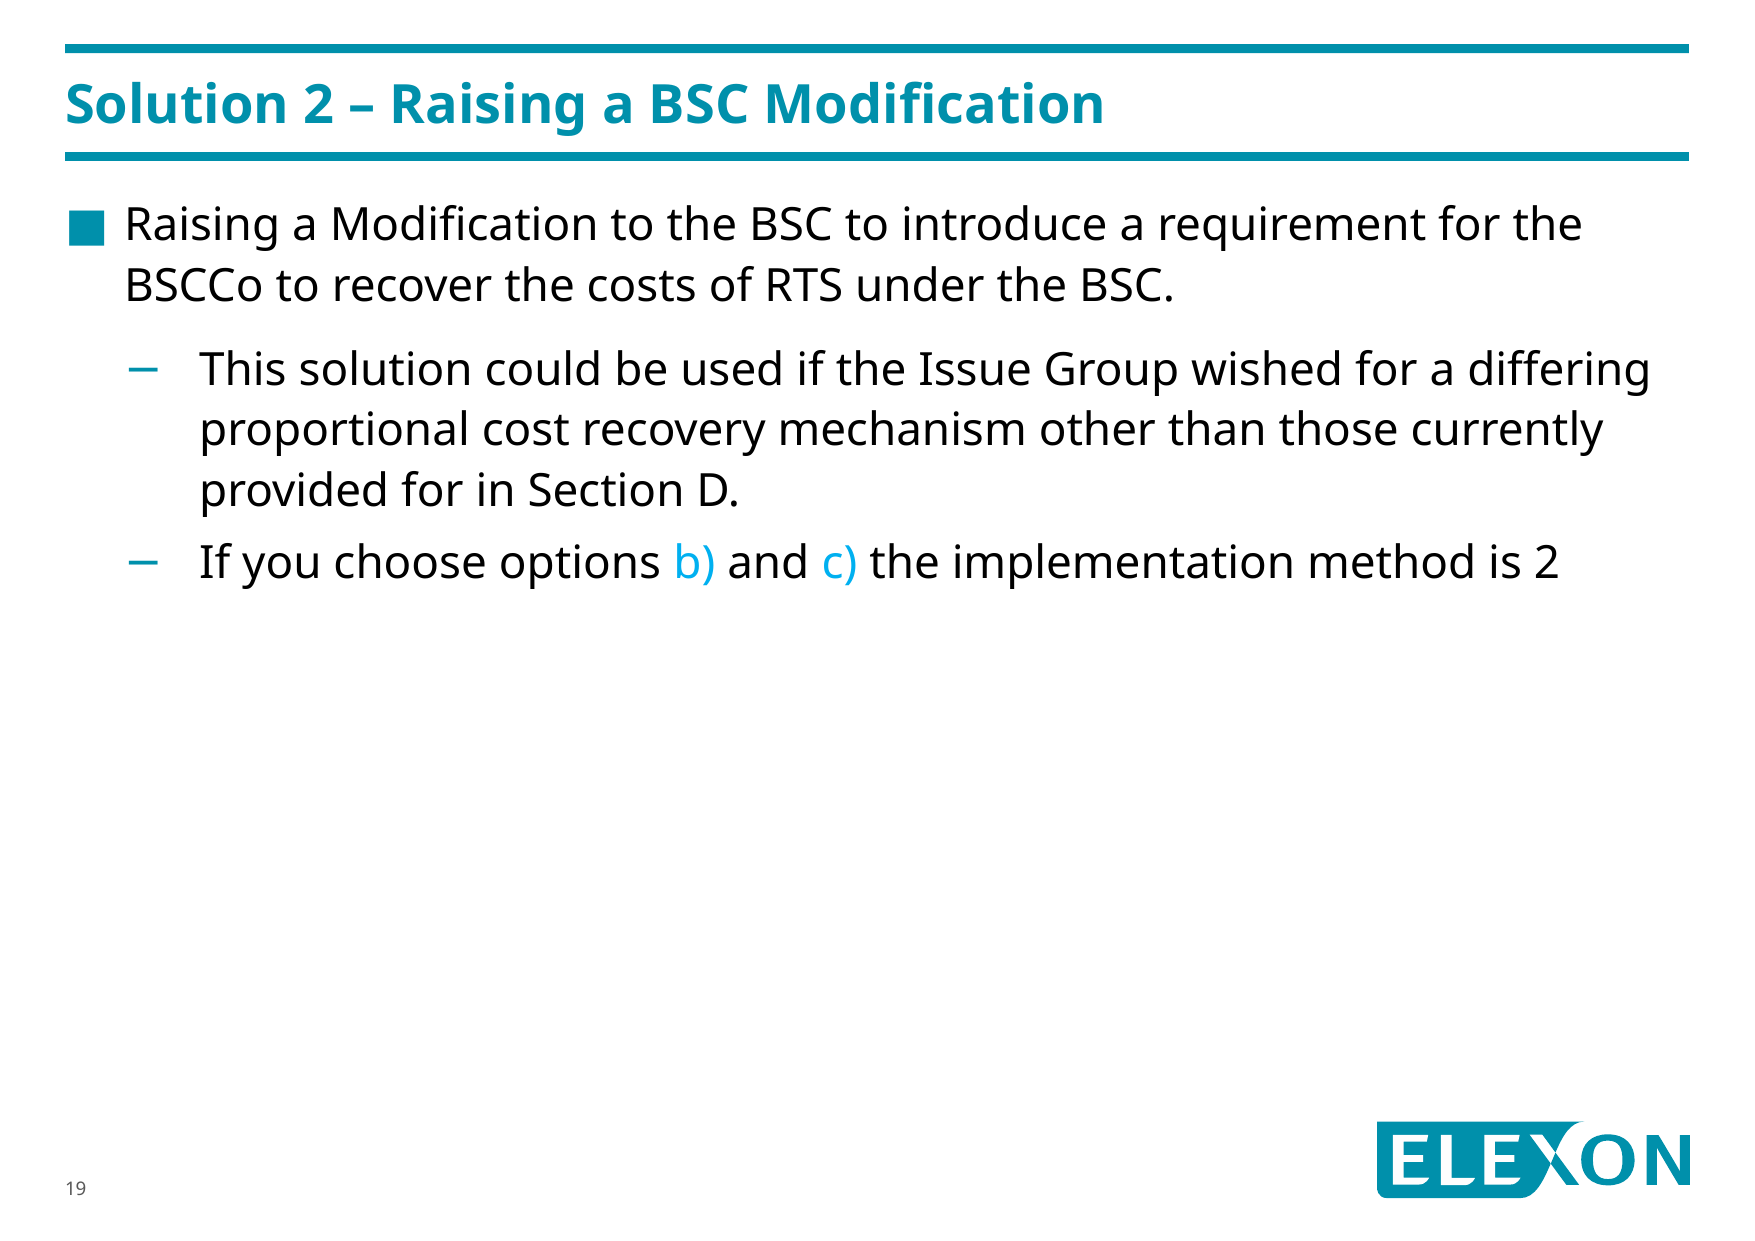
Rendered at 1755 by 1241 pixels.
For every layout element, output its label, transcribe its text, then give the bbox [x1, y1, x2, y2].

list Raising a Modification to the BSC to introduce a requirement for the BSCCo to recover the costs of RTS under the BSC. This solution could be used if the Issue Group wished for a differing proportional cost recovery mechanism other than those currently provided for in Section D. If you choose options b) and c) the implementation method is 2 [65, 189, 1689, 1099]
slide_number 19 [65, 1176, 227, 1207]
title Solution 2 – Raising a BSC Modification [65, 69, 1689, 141]
